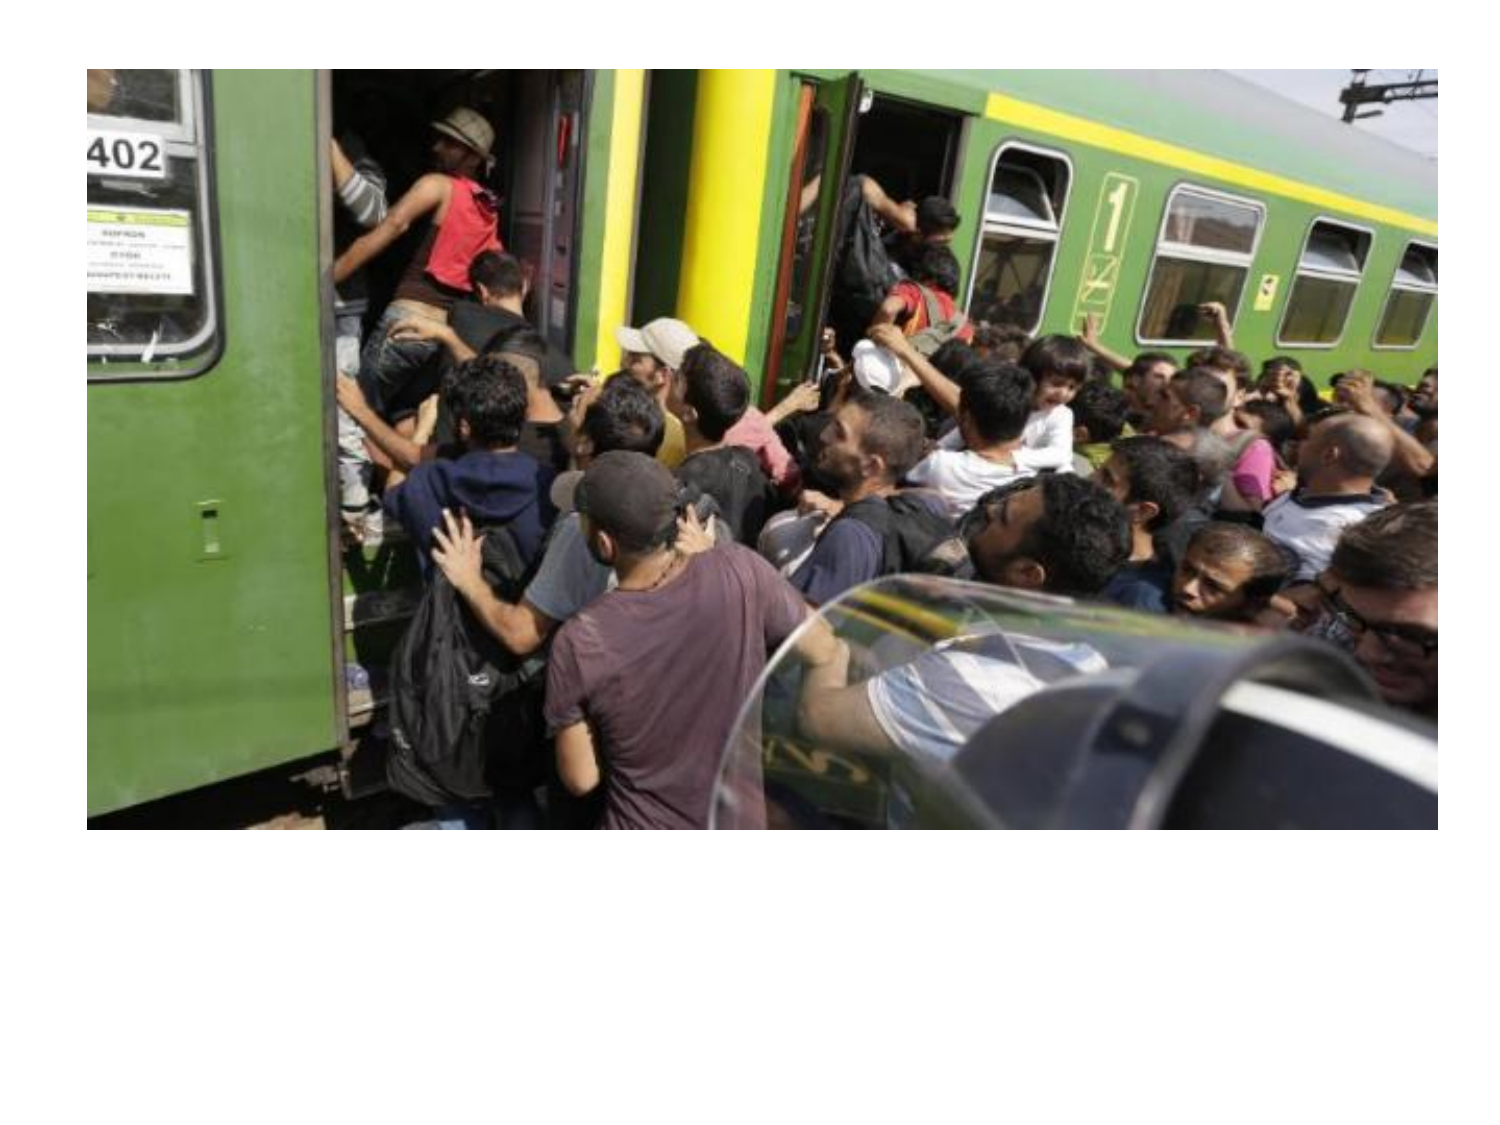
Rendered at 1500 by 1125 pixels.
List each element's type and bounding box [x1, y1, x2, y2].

picture [87, 69, 1438, 831]
